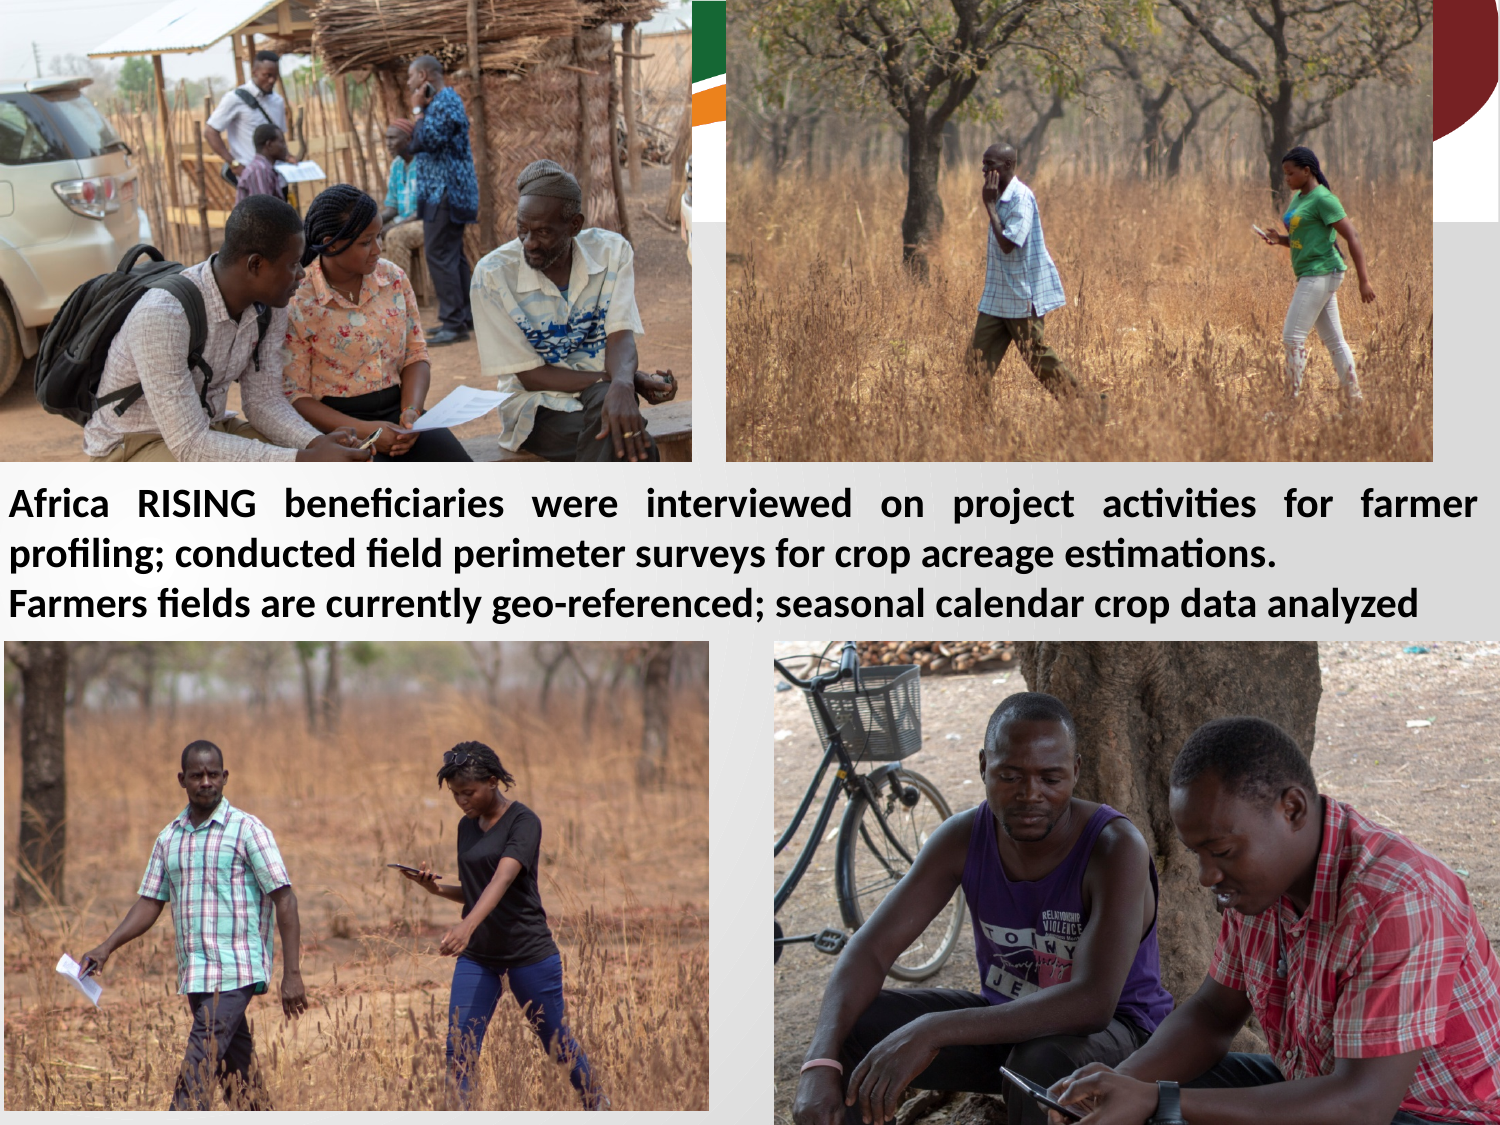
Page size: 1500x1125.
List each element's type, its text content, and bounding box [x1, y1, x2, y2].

picture [773, 640, 1500, 1125]
picture [3, 640, 709, 1112]
picture [0, 0, 1499, 462]
text_box Africa RISING beneficiaries were interviewed on project activities for farmer profiling; conducted field perimeter surveys for crop acreage estimations. Farmers fields are currently geo-referenced; seasonal calendar crop data analyzed [0, 468, 1494, 633]
